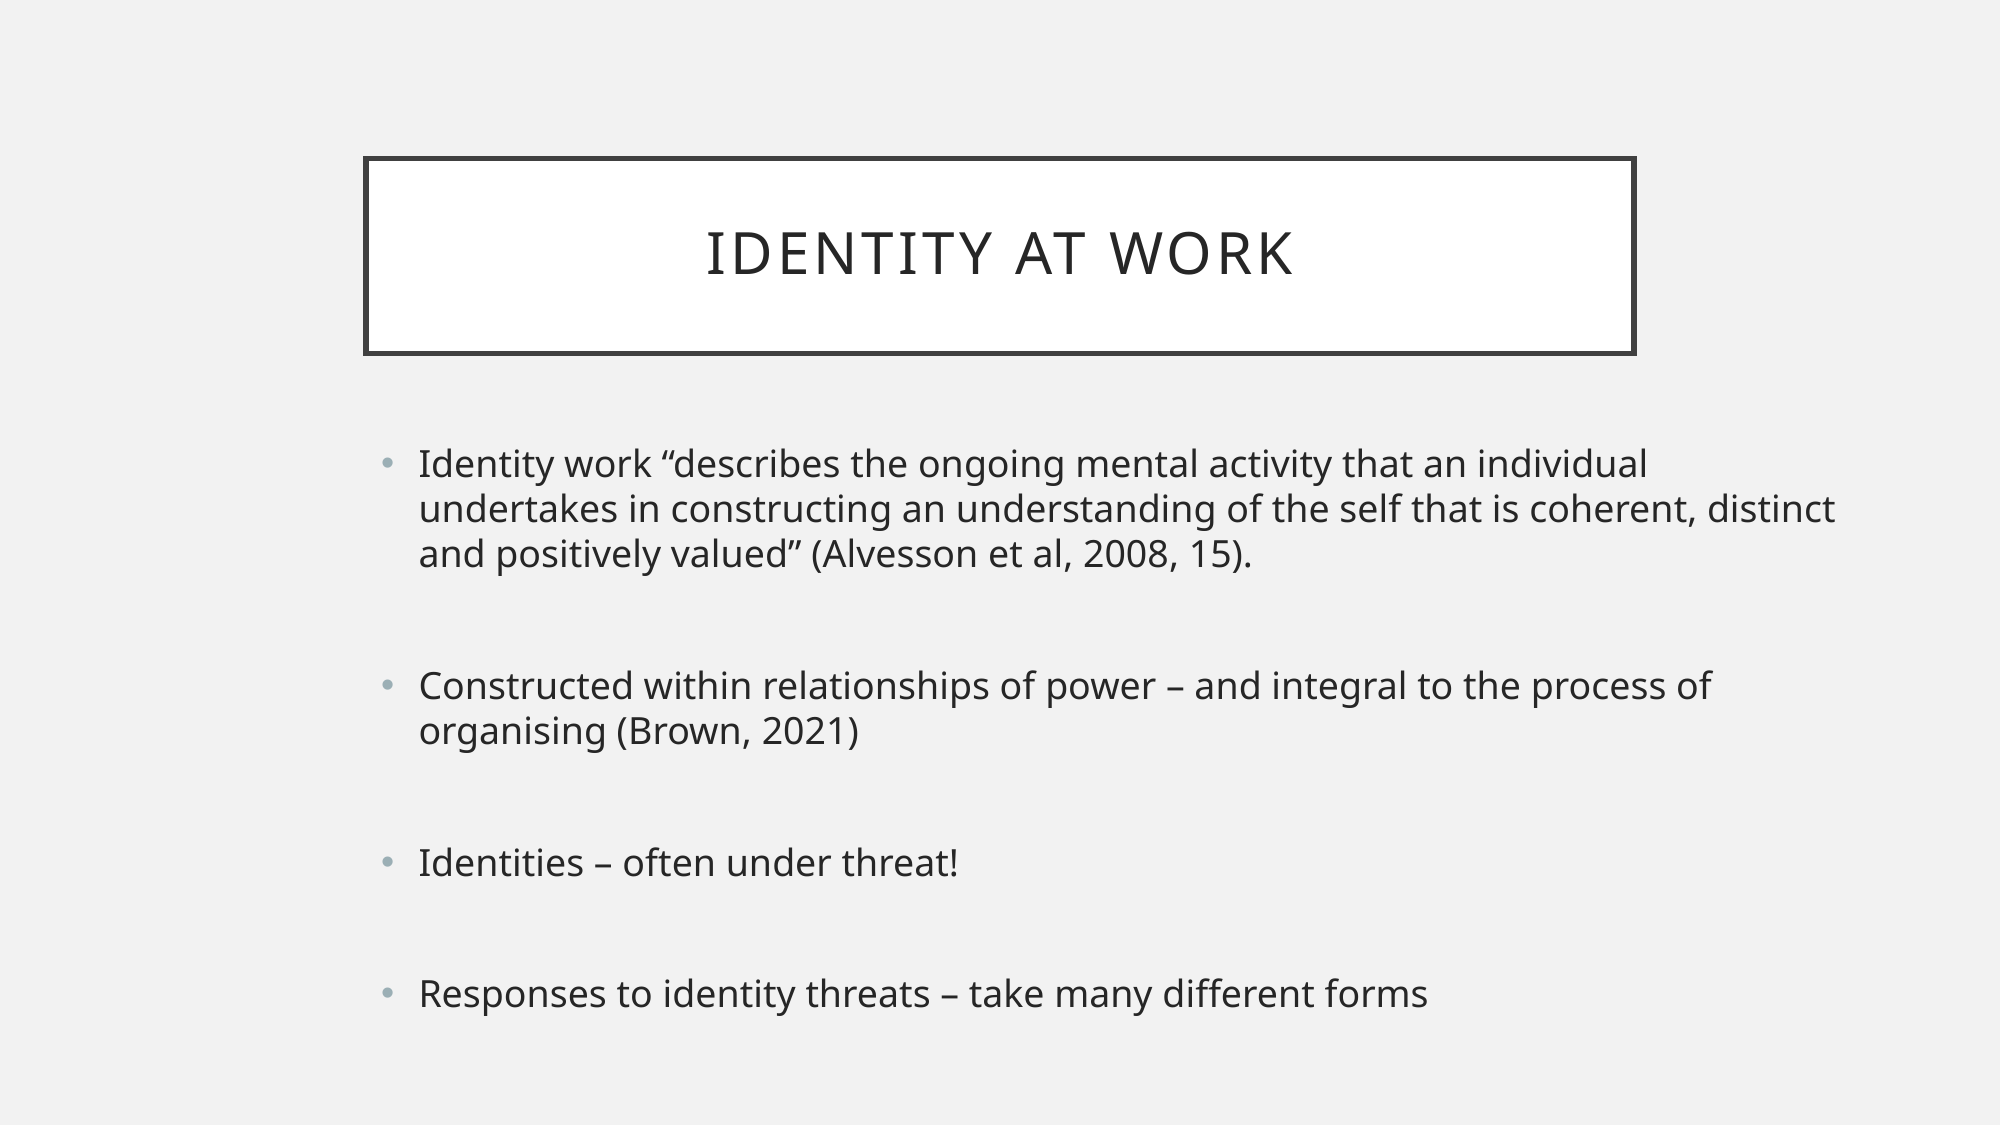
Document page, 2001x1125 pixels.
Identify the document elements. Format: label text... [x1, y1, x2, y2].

title Identity at work [363, 156, 1637, 356]
list Identity work “describes the ongoing mental activity that an individual undertakes in constructing an understanding of the self that is coherent, distinct and positively valued” (Alvesson et al, 2008, 15). Constructed within relationships of power – and integral to the process of organising (Brown, 2021) Identities – often under threat! Responses to identity threats – take many different forms [366, 432, 1874, 1125]
